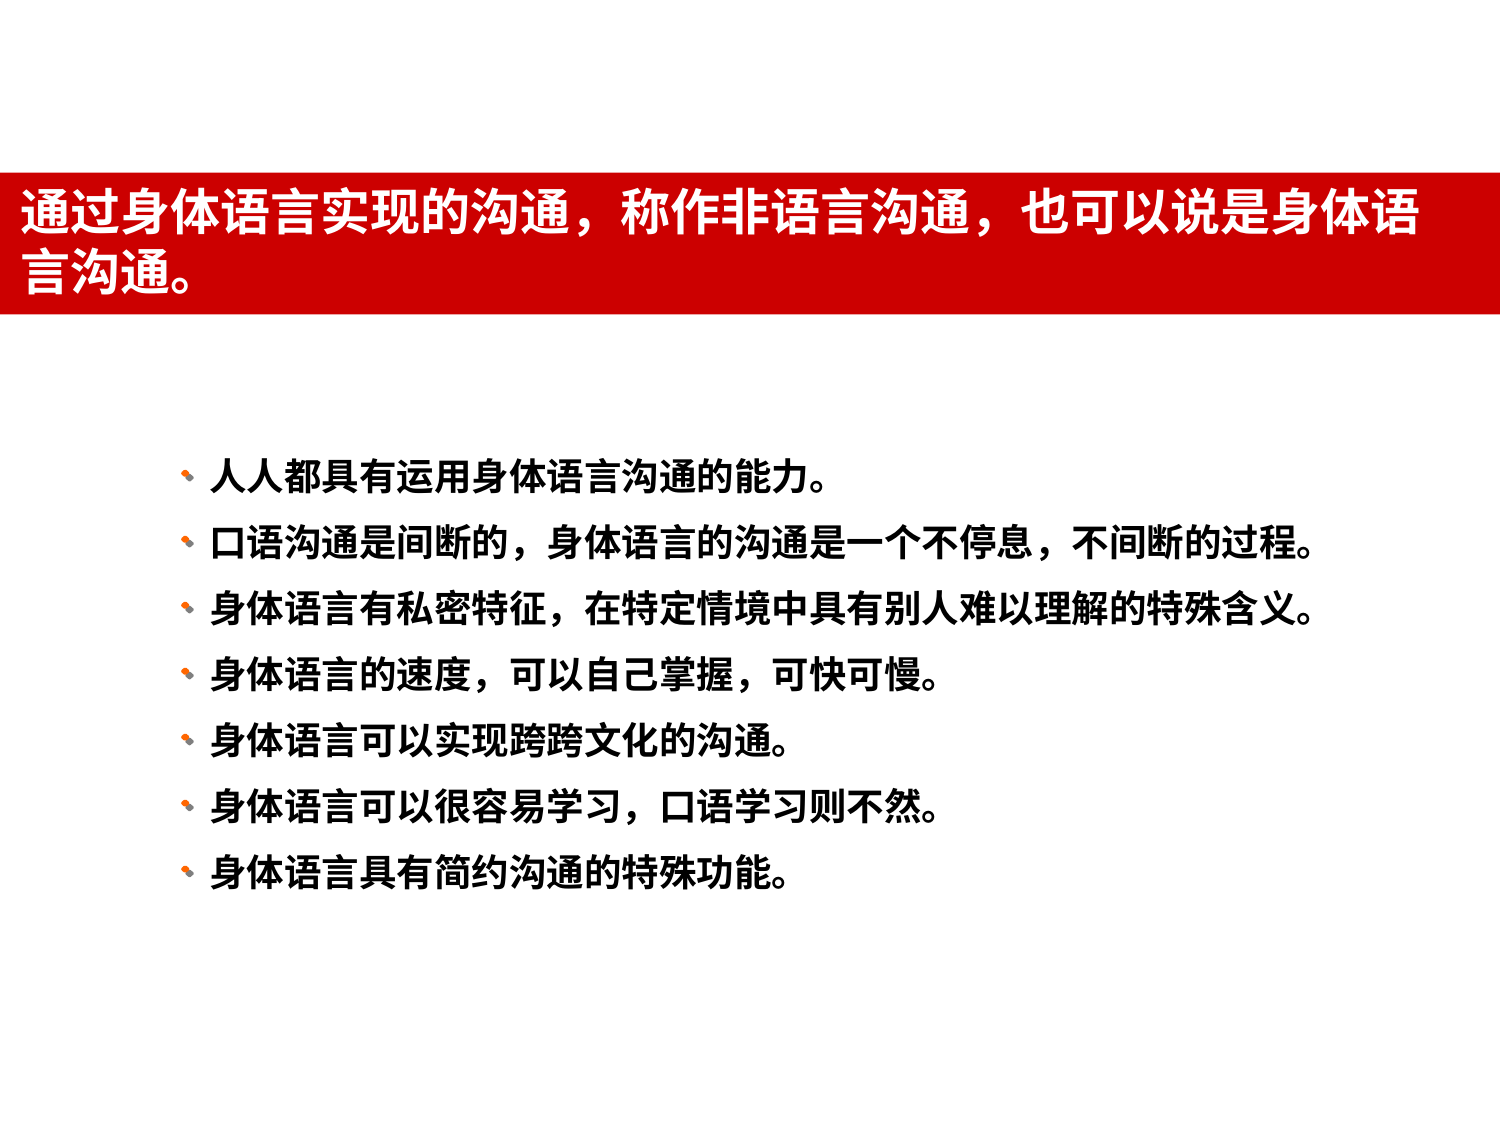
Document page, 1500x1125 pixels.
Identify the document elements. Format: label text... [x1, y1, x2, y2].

text_box [0, 172, 1500, 315]
text_box 通过身体语言实现的沟通，称作非语言沟通，也可以说是身体语言沟通。 [5, 172, 1447, 308]
text_box 人人都具有运用身体语言沟通的能力。 口语沟通是间断的，身体语言的沟通是一个不停息，不间断的过程。 身体语言有私密特征，在特定情境中具有别人难以理解的特殊含义。 身体语言的速度，可以自己掌握，可快可慢。 身体语言可以实现跨跨文化的沟通。 身体语言可以很容易学习，口语学习则不然。 身体语言具有简约沟通的特殊功能。 [163, 432, 1376, 902]
